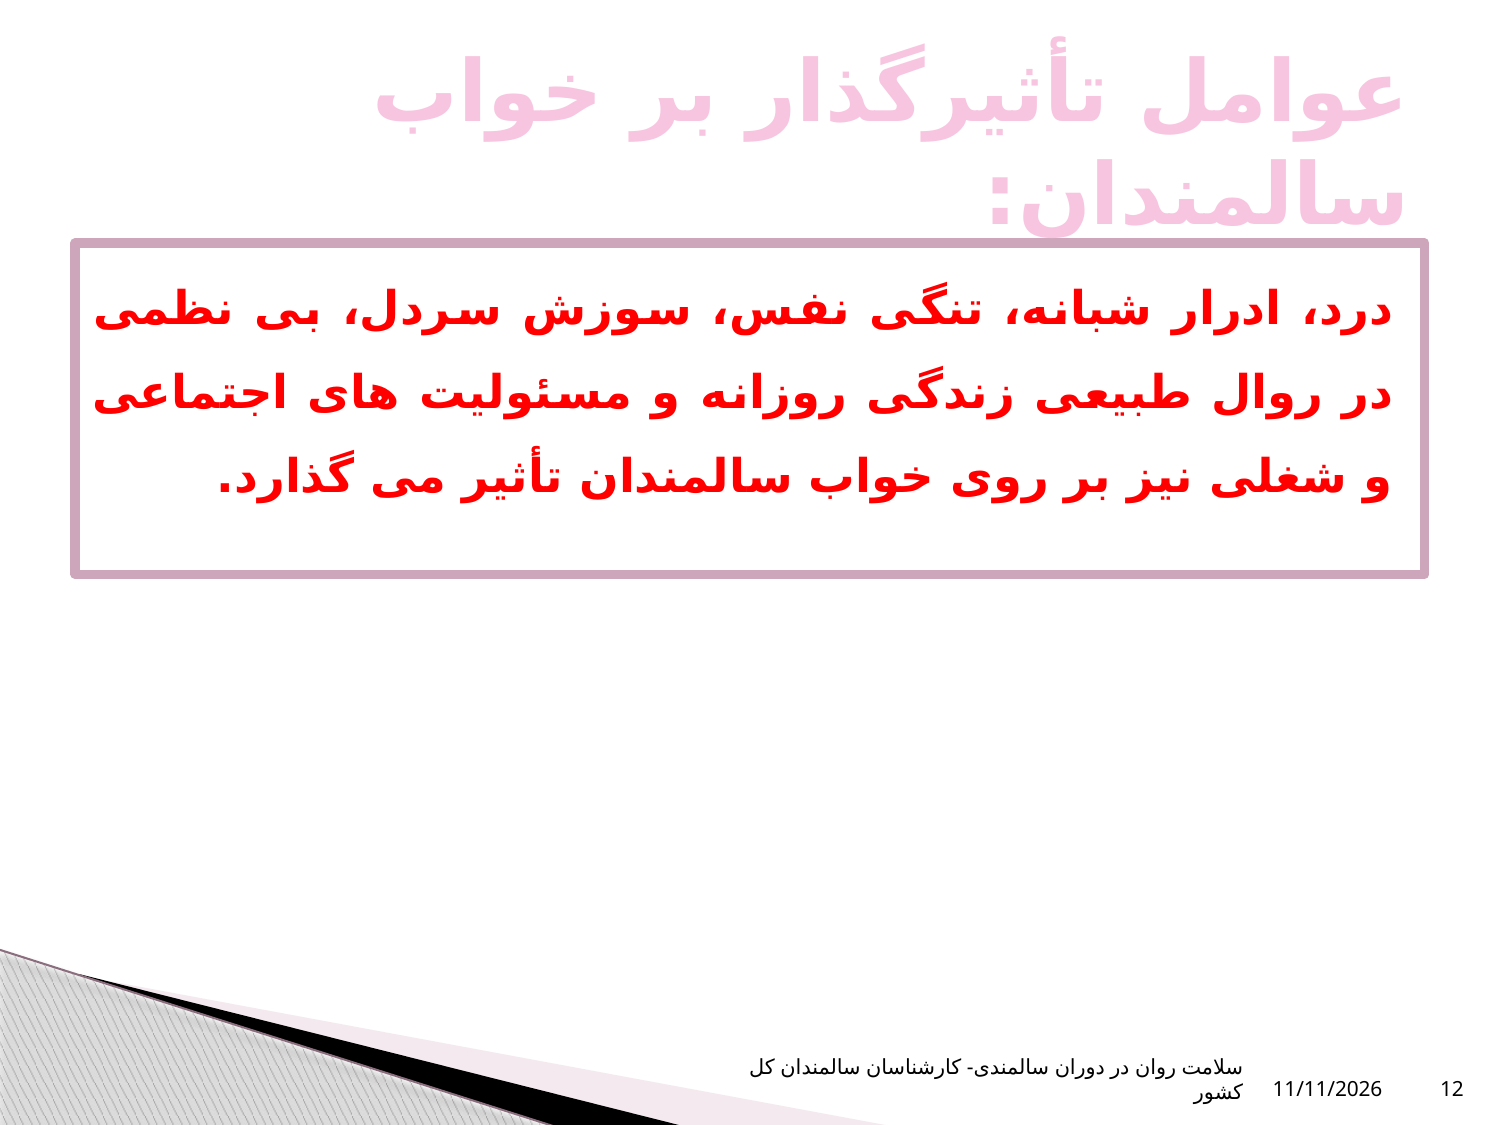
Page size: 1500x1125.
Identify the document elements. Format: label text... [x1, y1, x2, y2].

title عوامل تأثیرگذار بر خواب سالمندان: [75, 45, 1425, 233]
footer سلامت روان در دوران سالمندی- کارشناسان سالمندان کل کشور [718, 1051, 1258, 1112]
slide_number 12 [1418, 1051, 1479, 1112]
list درد، ادرار شبانه، تنگی نفس، سوزش سردل، بی نظمی در روال طبیعی زندگی روزانه و مسئولیت های اجتماعی و شغلی نیز بر روی خواب سالمندان تأثیر می گذارد. [70, 238, 1429, 579]
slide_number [1258, 1051, 1418, 1112]
